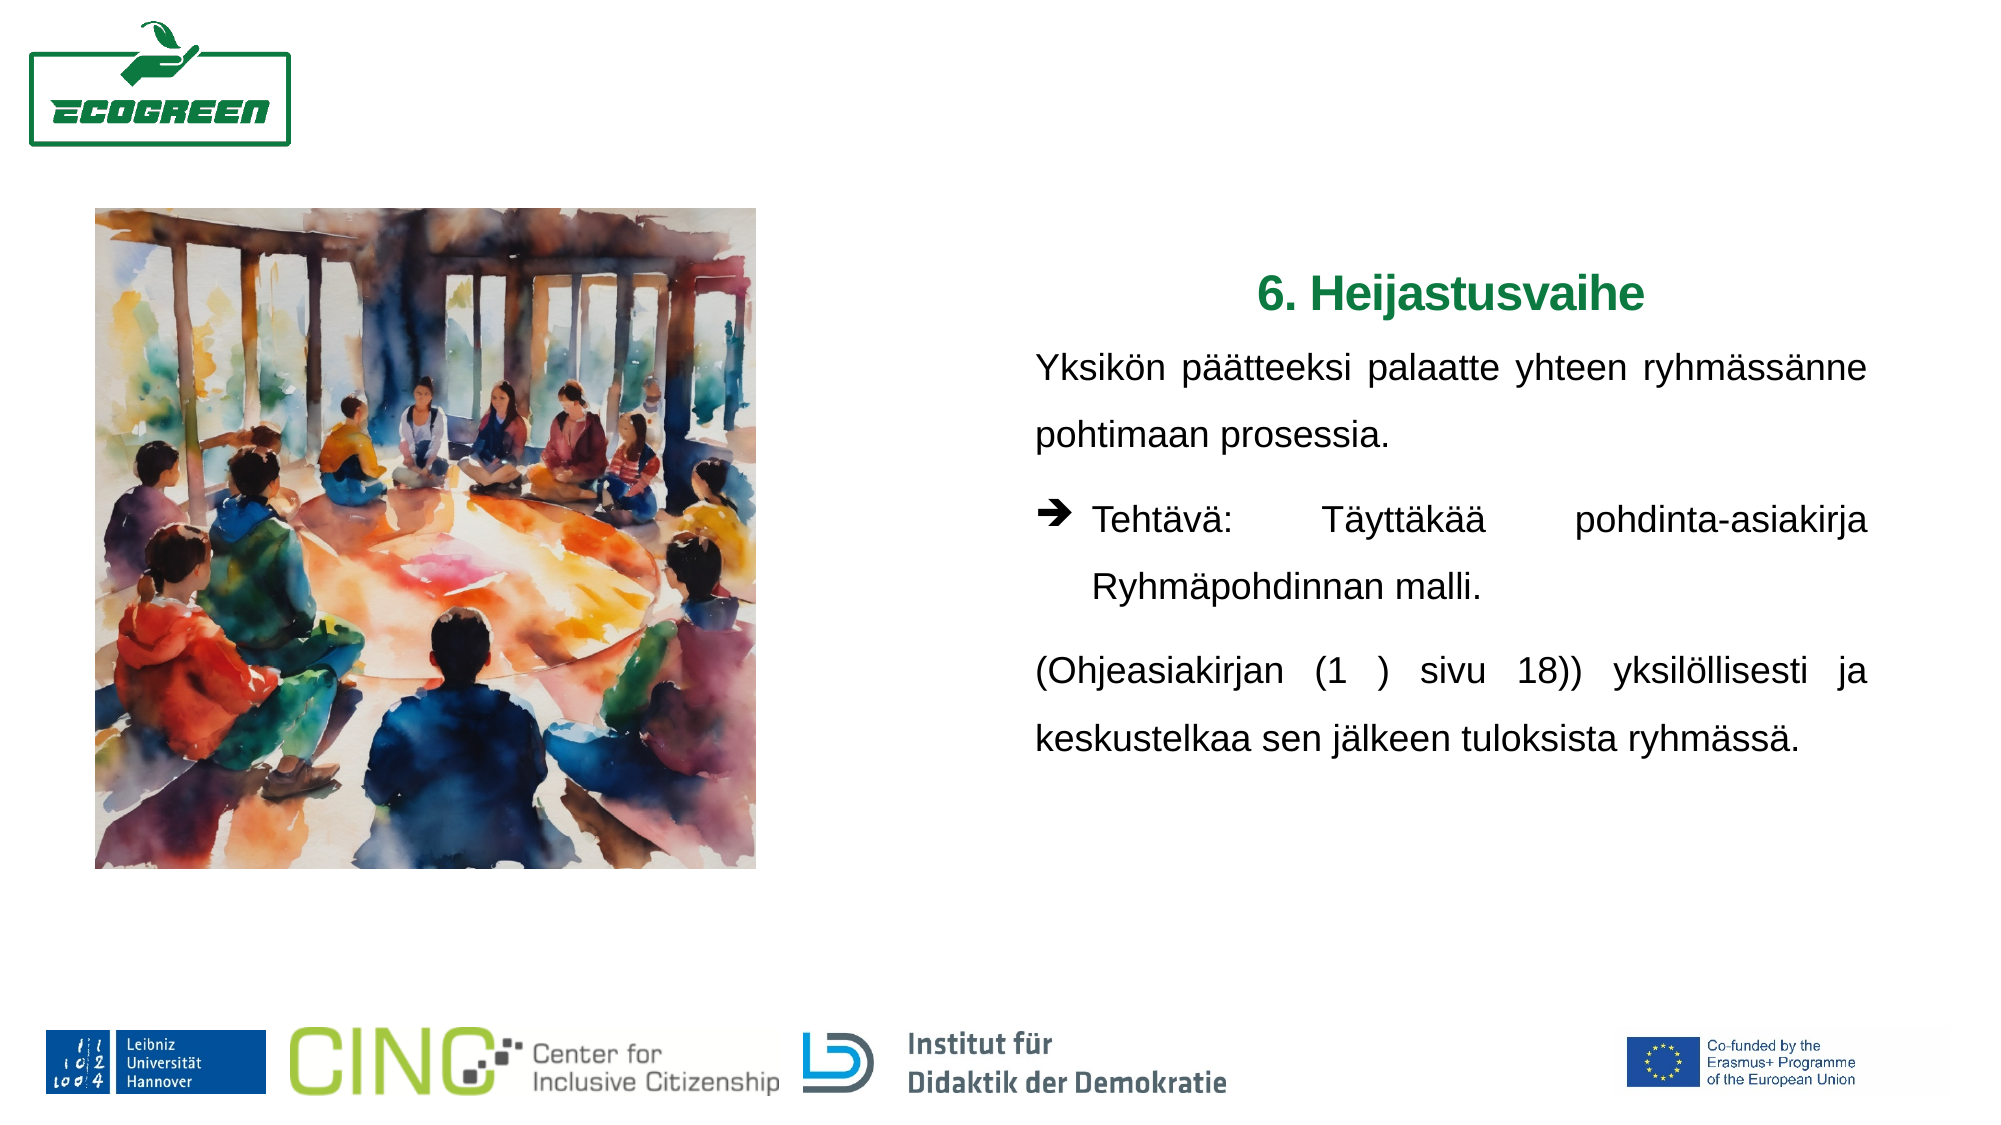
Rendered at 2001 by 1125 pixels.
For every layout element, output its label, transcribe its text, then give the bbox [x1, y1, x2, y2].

picture [95, 208, 756, 869]
picture [803, 1031, 1226, 1093]
picture [290, 1027, 779, 1096]
picture [19, 0, 300, 168]
text_box [0, 994, 2000, 1125]
picture [1614, 1026, 1950, 1096]
picture [46, 1030, 266, 1094]
text_box 6. Heijastusvaihe Yksikön päätteeksi palaatte yhteen ryhmässänne pohtimaan prosessia. Tehtävä: Täyttäkää pohdinta-asiakirja Ryhmäpohdinnan malli. (Ohjeasiakirjan (1 ) sivu 18)) yksilöllisesti ja keskustelkaa sen jälkeen tuloksista ryhmässä. [1020, 412, 1883, 871]
